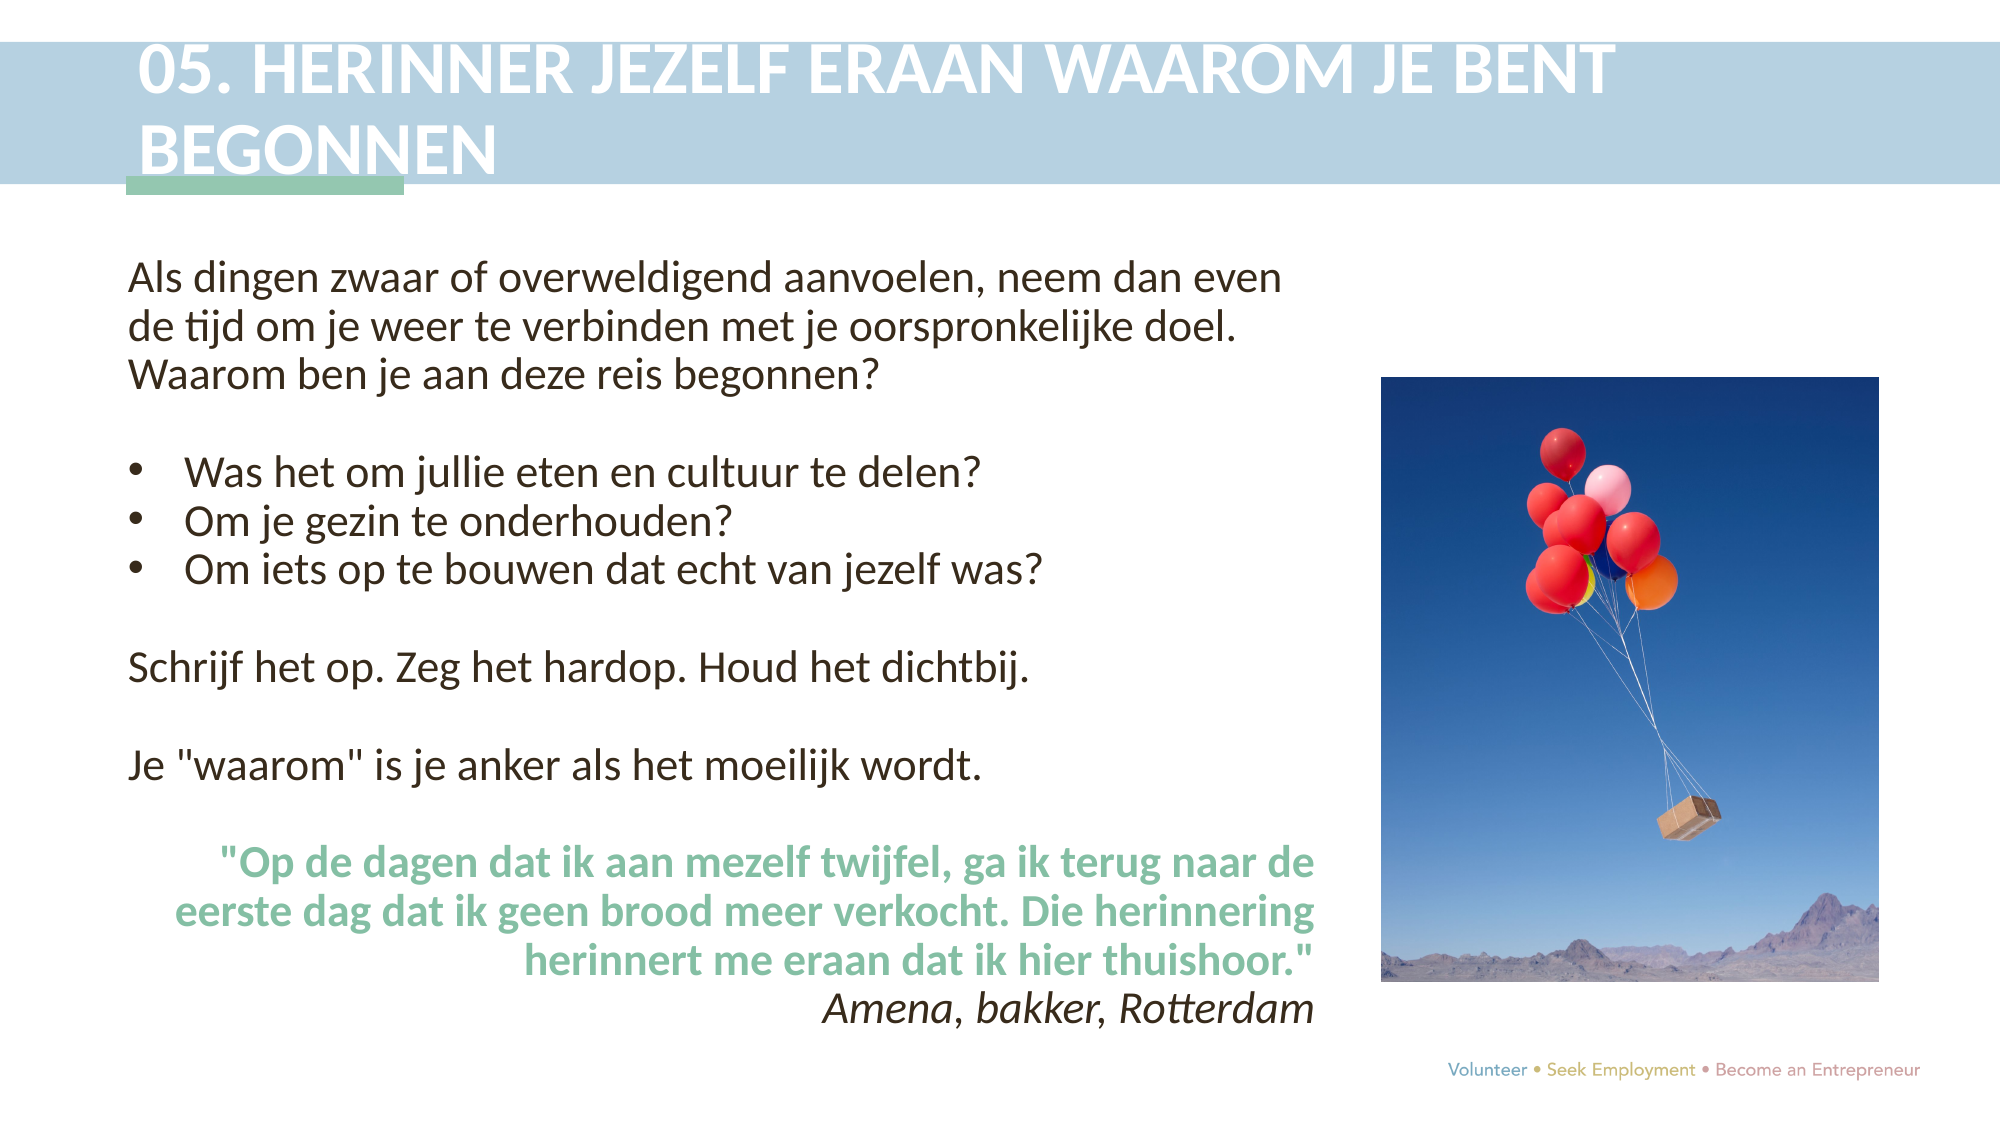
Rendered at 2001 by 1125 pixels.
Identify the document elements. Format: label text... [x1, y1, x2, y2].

list Als dingen zwaar of overweldigend aanvoelen, neem dan even de tijd om je weer te verbinden met je oorspronkelijke doel. Waarom ben je aan deze reis begonnen? Was het om jullie eten en cultuur te delen? Om je gezin te onderhouden? Om iets op te bouwen dat echt van jezelf was? Schrijf het op. Zeg het hardop. Houd het dichtbij. Je "waarom" is je anker als het moeilijk wordt. "Op de dagen dat ik aan mezelf twijfel, ga ik terug naar de eerste dag dat ik geen brood meer verkocht. Die herinnering herinnert me eraan dat ik hier thuishoor." Amena, bakker, Rotterdam [112, 245, 1331, 959]
picture [1381, 377, 1879, 982]
list 05. HERINNER JEZELF ERAAN WAAROM JE BENT BEGONNEN [123, 51, 1913, 170]
picture [1418, 1046, 1971, 1103]
